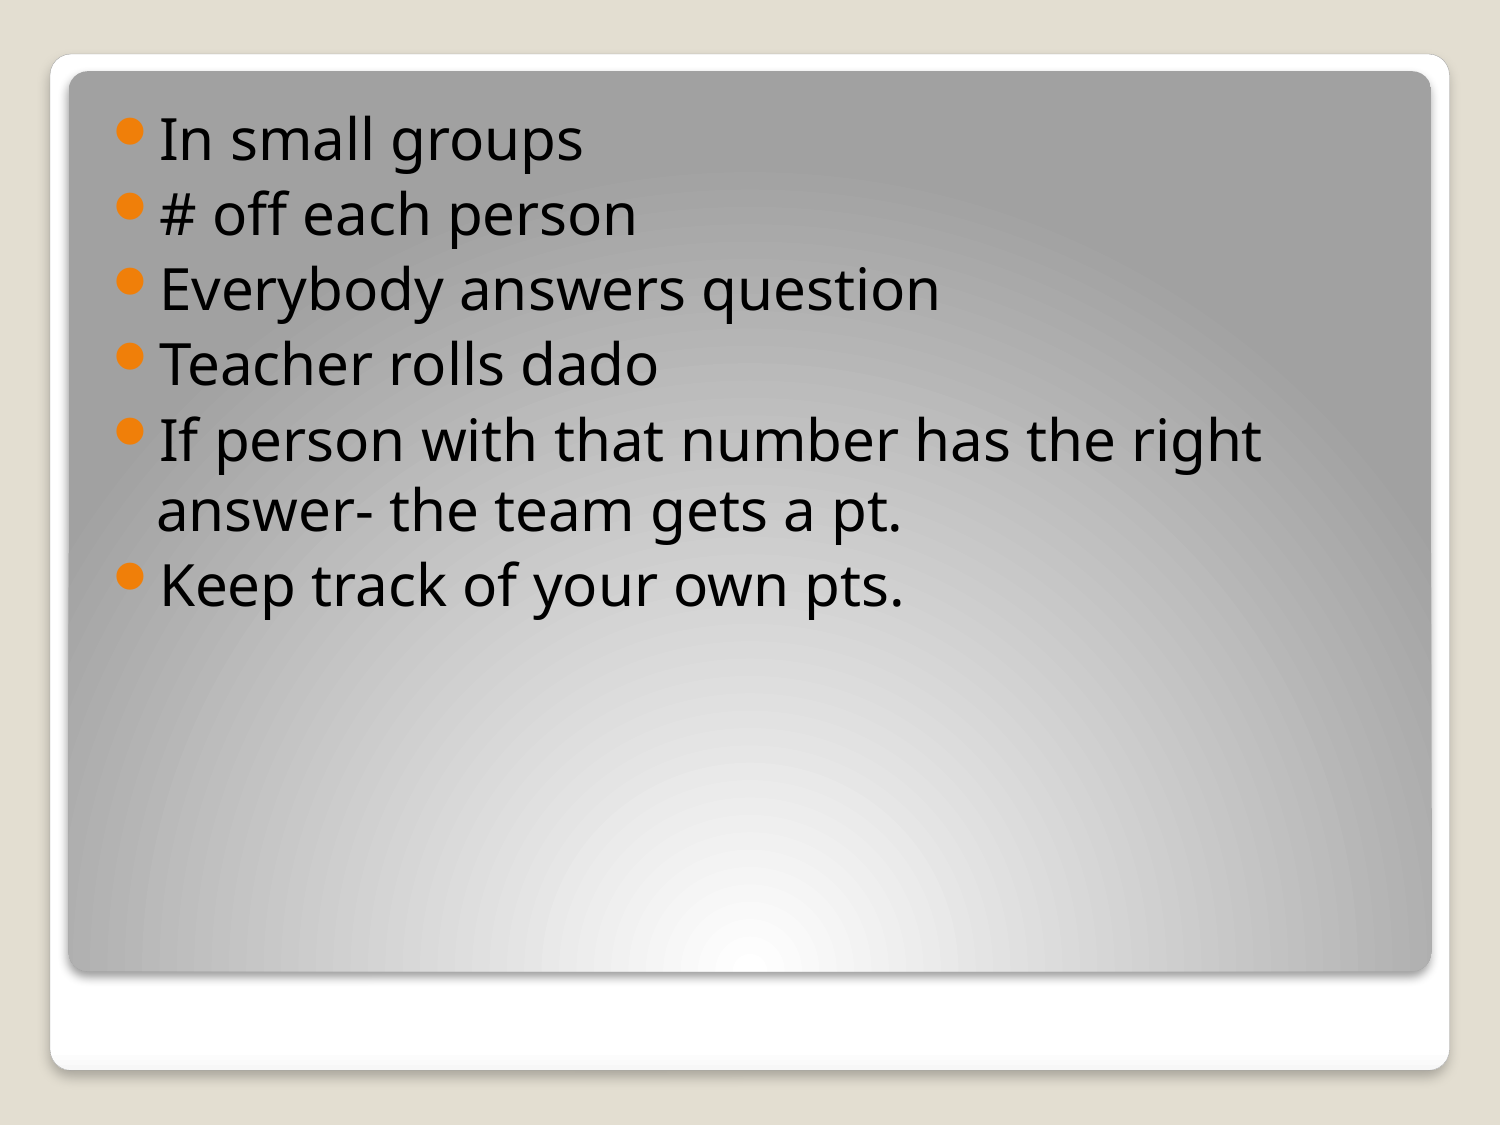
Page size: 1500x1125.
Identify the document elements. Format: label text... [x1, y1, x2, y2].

list In small groups # off each person Everybody answers question Teacher rolls dado If person with that number has the right answer- the team gets a pt. Keep track of your own pts. [82, 86, 1425, 774]
